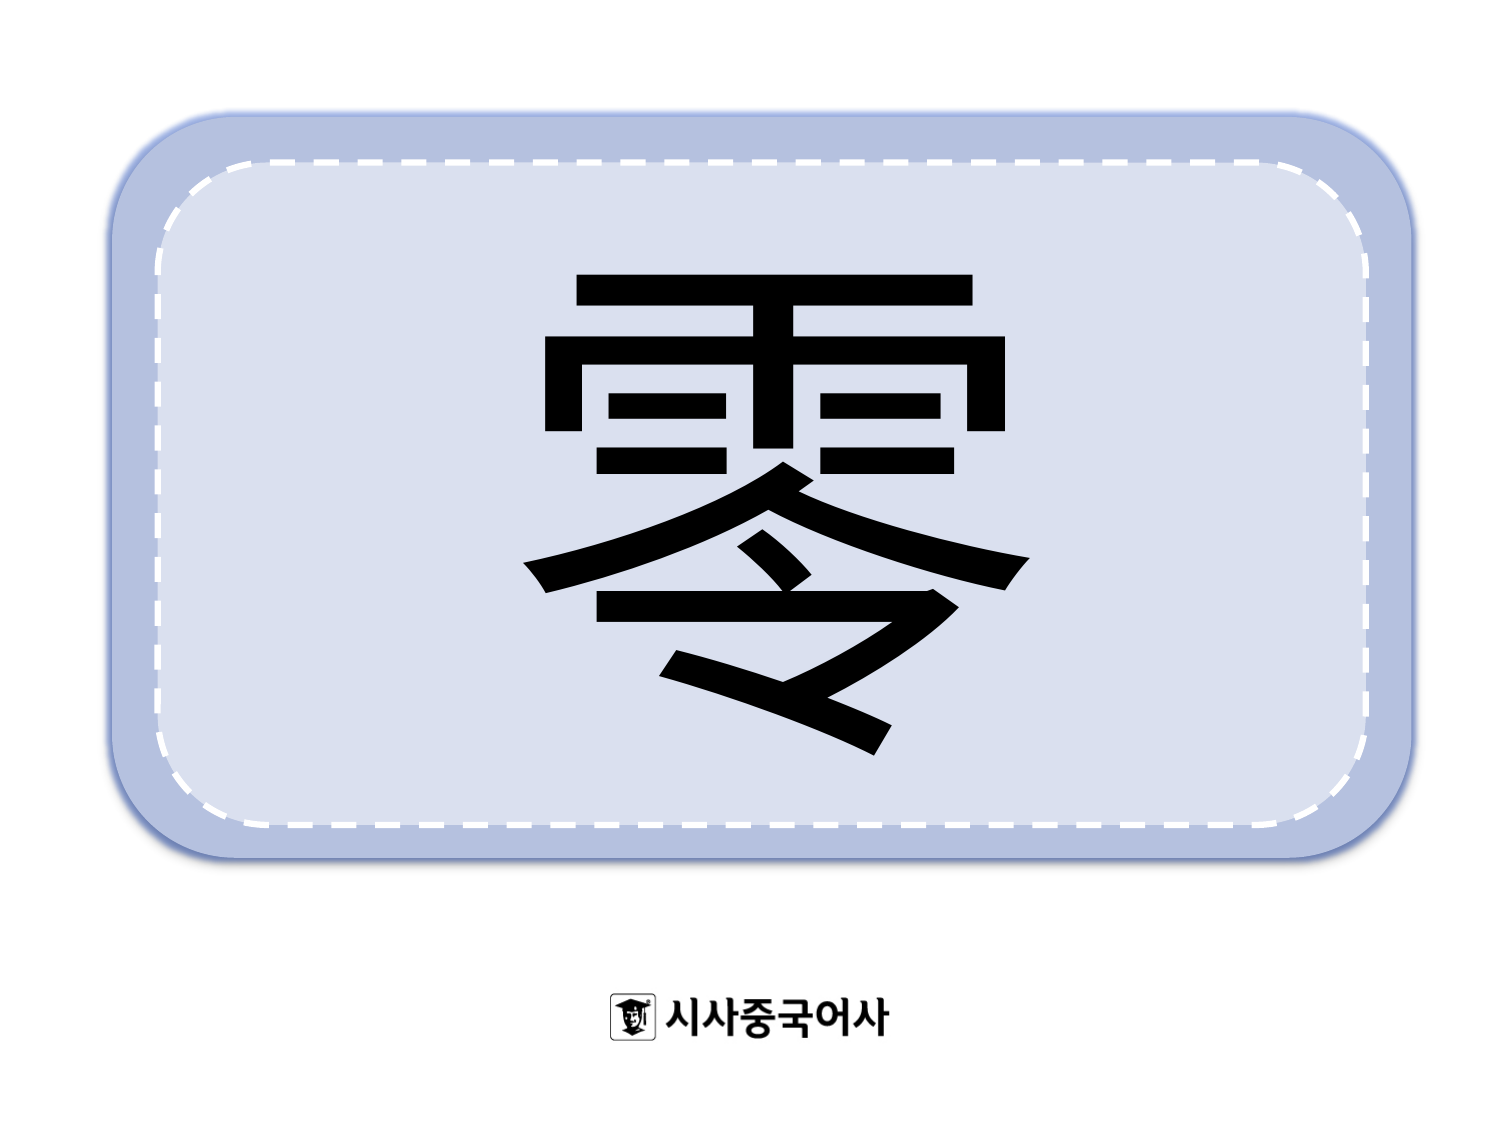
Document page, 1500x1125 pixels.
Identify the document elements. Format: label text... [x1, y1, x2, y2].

picture [602, 987, 898, 1047]
text_box 零 [171, 160, 1380, 824]
